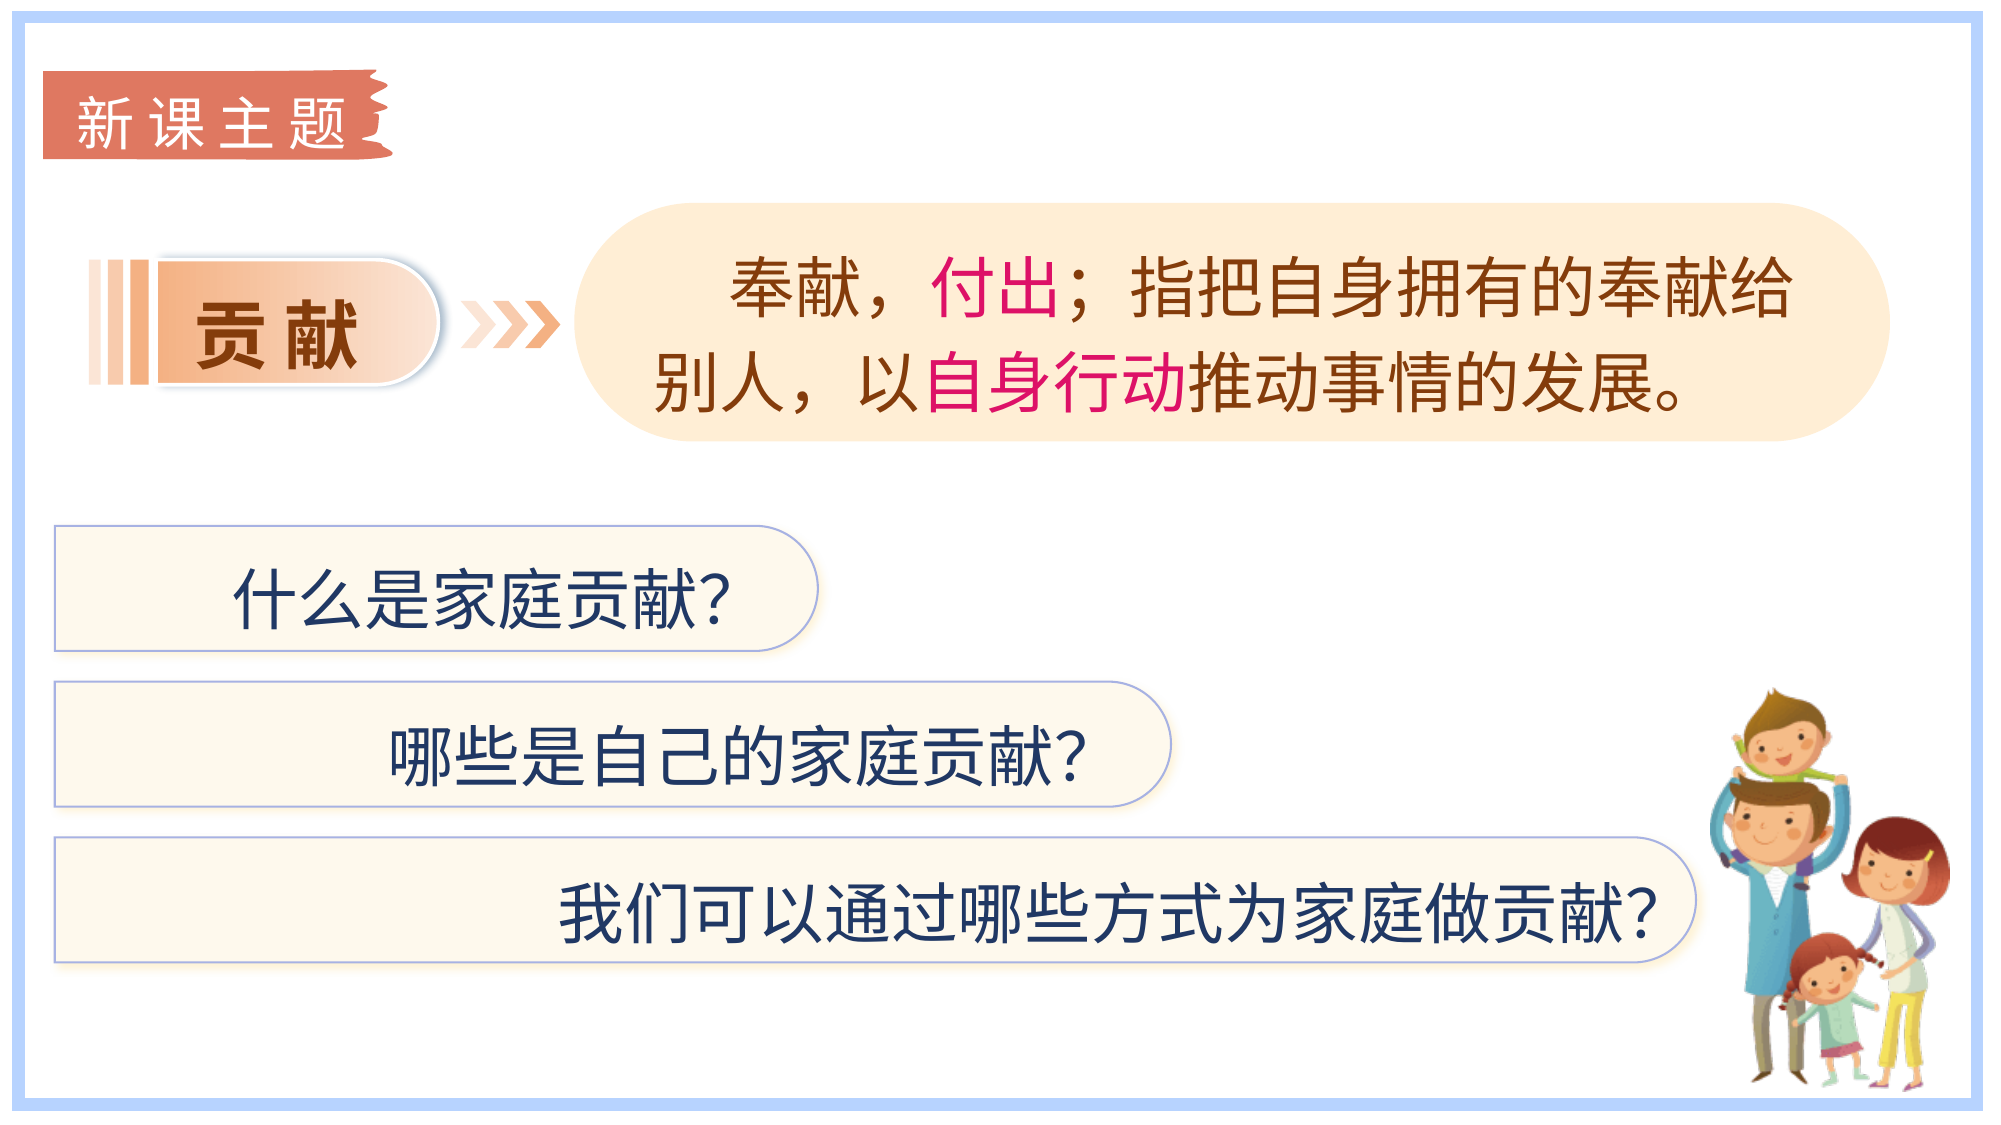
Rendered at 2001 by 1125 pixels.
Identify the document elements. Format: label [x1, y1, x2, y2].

text_box [43, 65, 393, 160]
picture [1710, 687, 1950, 1092]
text_box [88, 202, 1890, 442]
text_box [54, 681, 1171, 807]
text_box [54, 525, 887, 651]
text_box [54, 837, 1696, 963]
